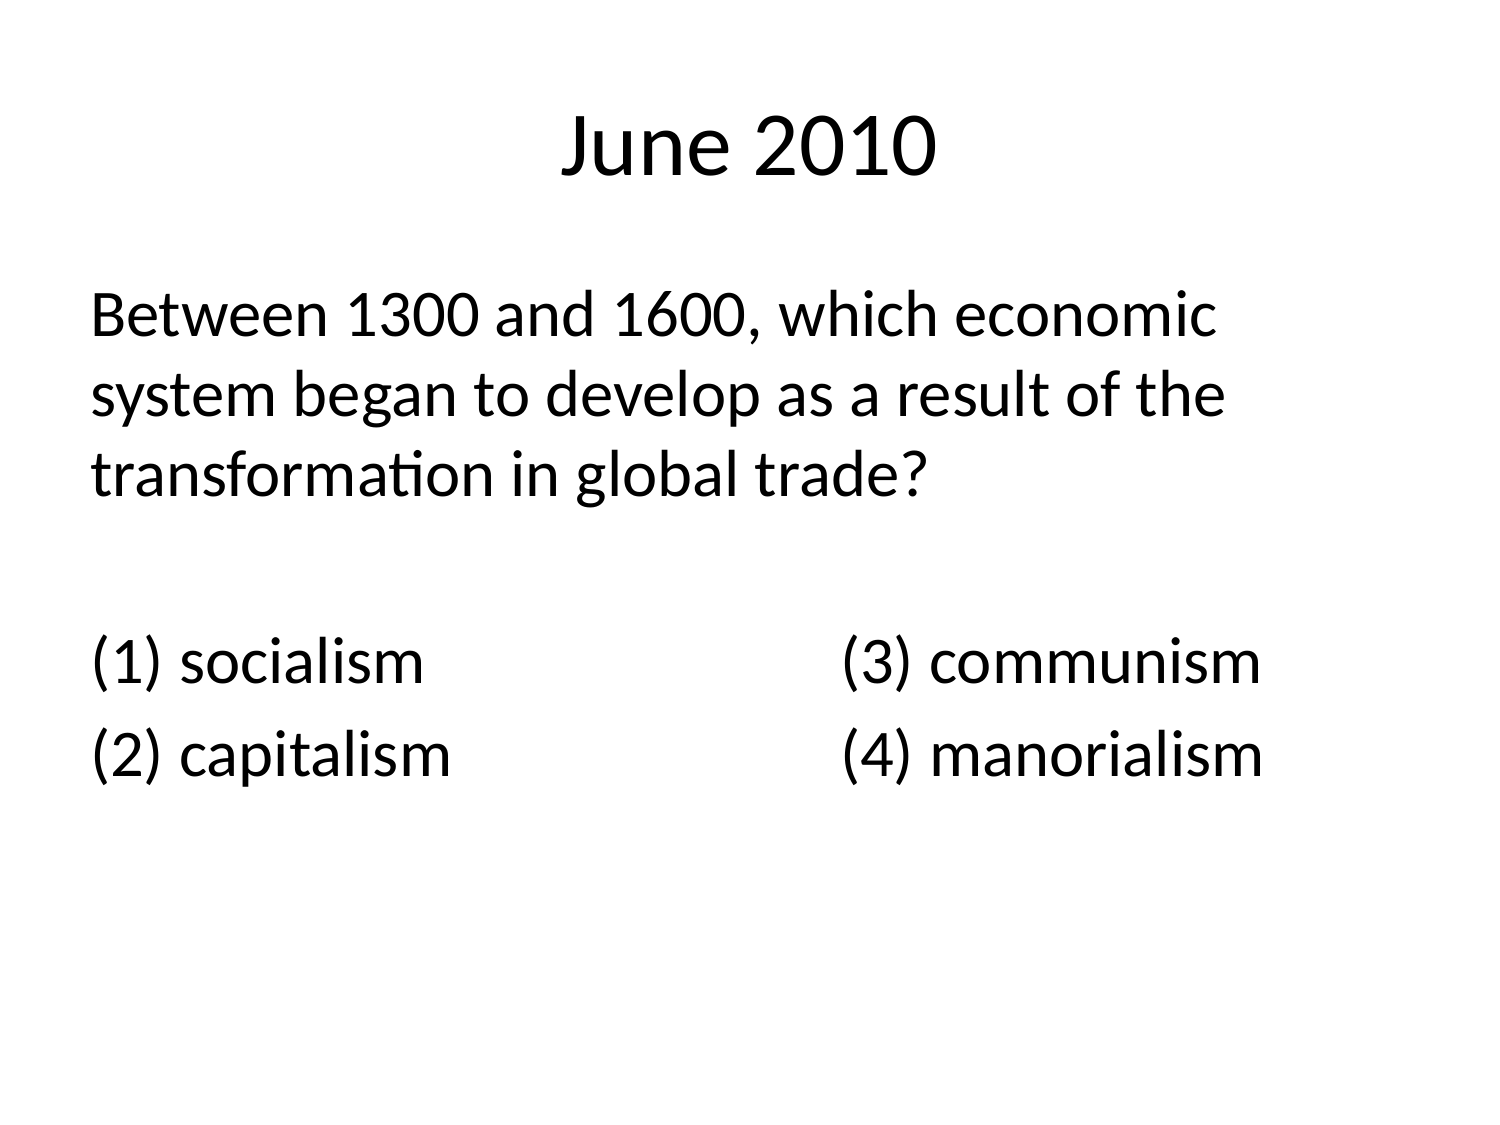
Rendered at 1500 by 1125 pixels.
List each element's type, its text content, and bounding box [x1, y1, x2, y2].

list Between 1300 and 1600, which economic system began to develop as a result of the transformation in global trade? (1) socialism (3) communism (2) capitalism (4) manorialism [75, 262, 1425, 1005]
title June 2010 [75, 45, 1425, 233]
